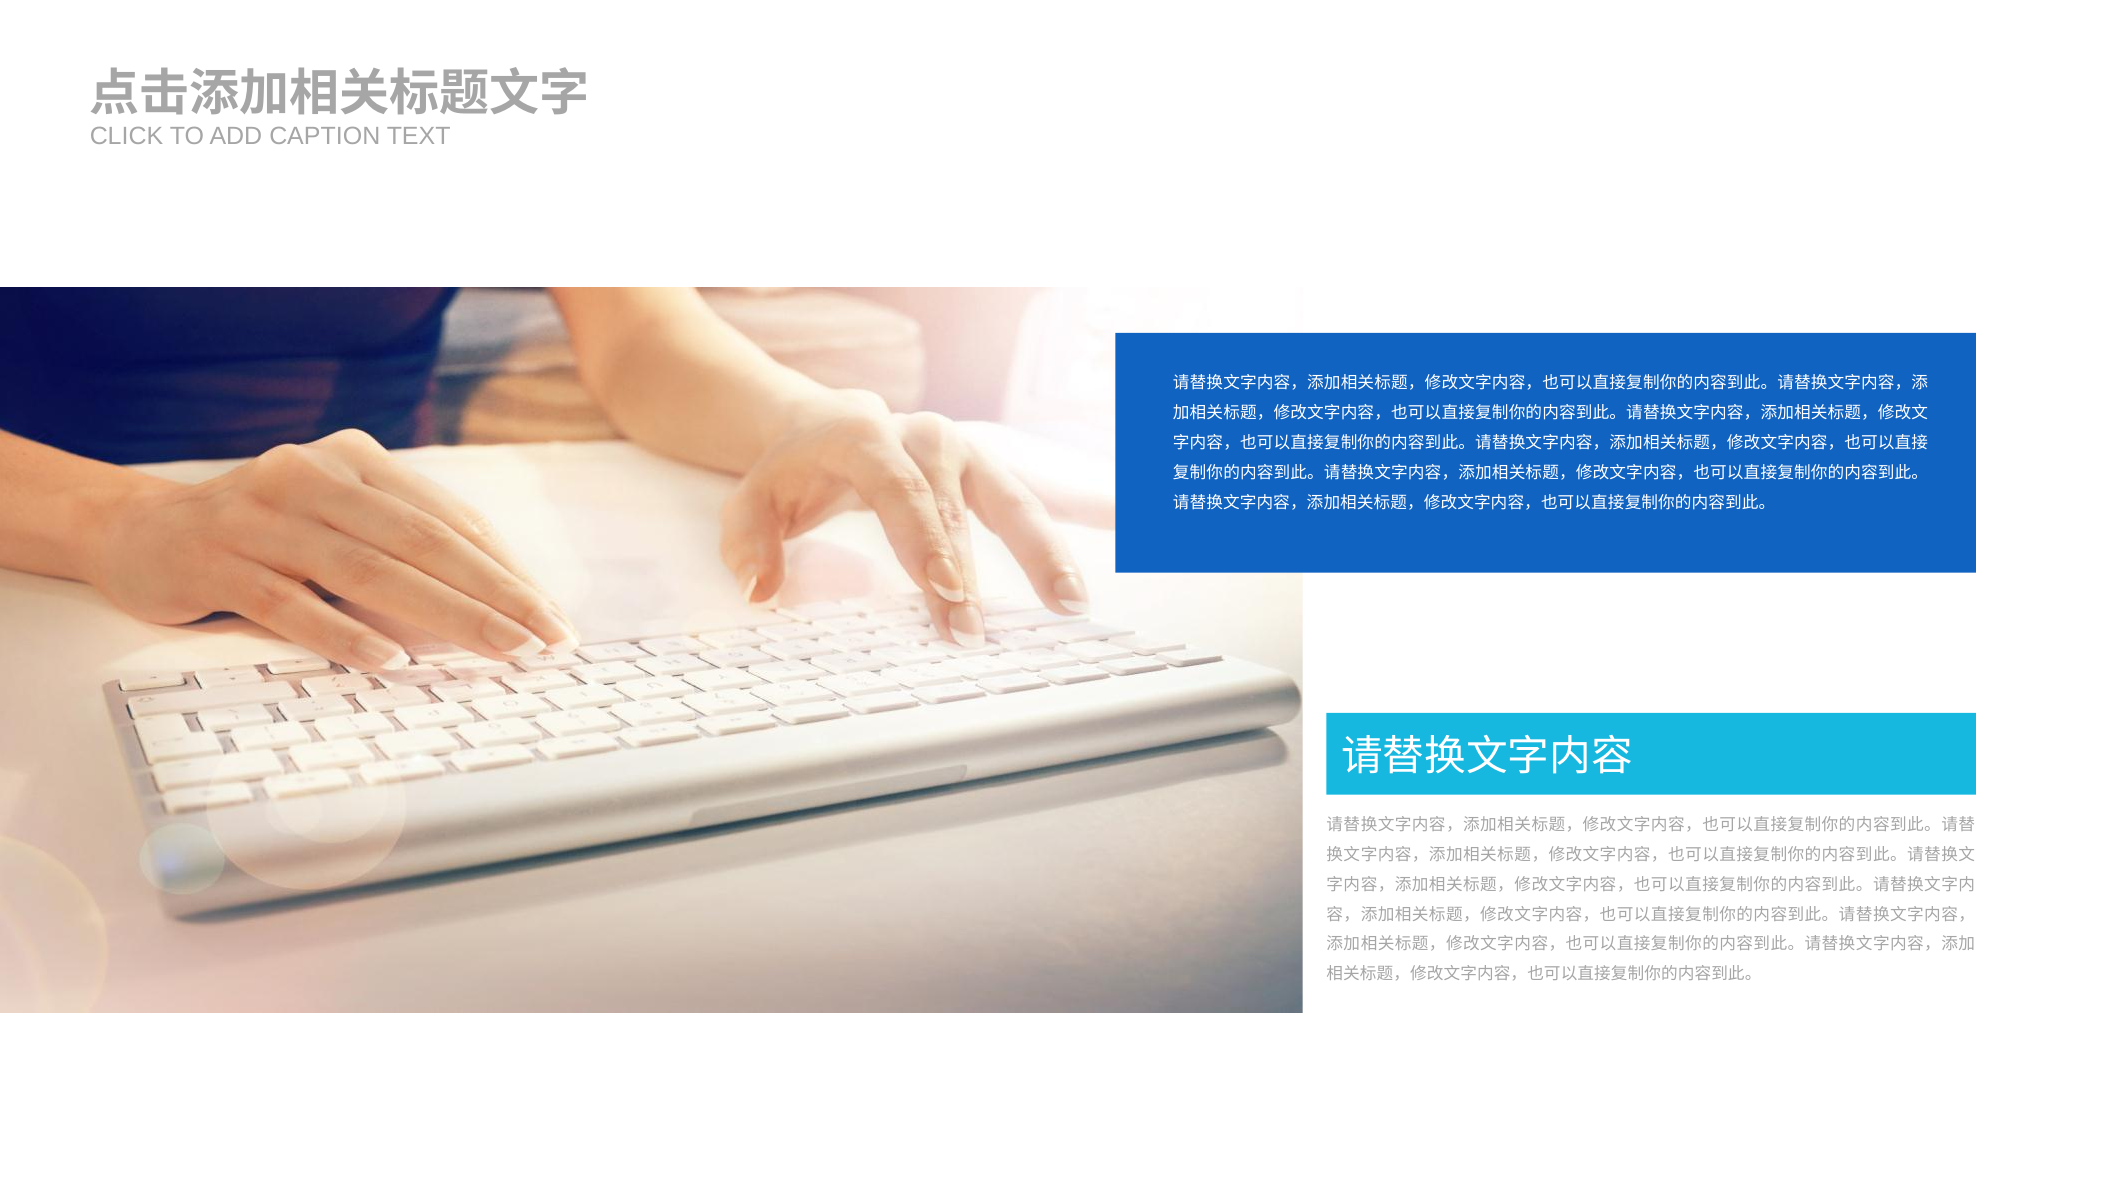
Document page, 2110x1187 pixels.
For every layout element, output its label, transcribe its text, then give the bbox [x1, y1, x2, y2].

text_box [1114, 332, 1977, 574]
text_box 请替换文字内容，添加相关标题，修改文字内容，也可以直接复制你的内容到此。请替换文字内容，添加相关标题，修改文字内容，也可以直接复制你的内容到此。请替换文字内容，添加相关标题，修改文字内容，也可以直接复制你的内容到此。请替换文字内容，添加相关标题，修改文字内容，也可以直接复制你的内容到此。请替换文字内容，添加相关标题，修改文字内容，也可以直接复制你的内容到此。请替换文字内容，添加相关标题，修改文字内容，也可以直接复制你的内容到此。 [1326, 803, 1976, 984]
text_box 请替换文字内容 [1325, 712, 1977, 796]
text_box CLICK TO ADD CAPTION TEXT [89, 119, 524, 150]
text_box 请替换文字内容，添加相关标题，修改文字内容，也可以直接复制你的内容到此。请替换文字内容，添加相关标题，修改文字内容，也可以直接复制你的内容到此。请替换文字内容，添加相关标题，修改文字内容，也可以直接复制你的内容到此。请替换文字内容，添加相关标题，修改文字内容，也可以直接复制你的内容到此。请替换文字内容，添加相关标题，修改文字内容，也可以直接复制你的内容到此。请替换文字内容，添加相关标题，修改文字内容，也可以直接复制你的内容到此。 [1172, 361, 1929, 512]
text_box [0, 286, 1304, 1014]
text_box 点击添加相关标题文字 [89, 60, 618, 121]
